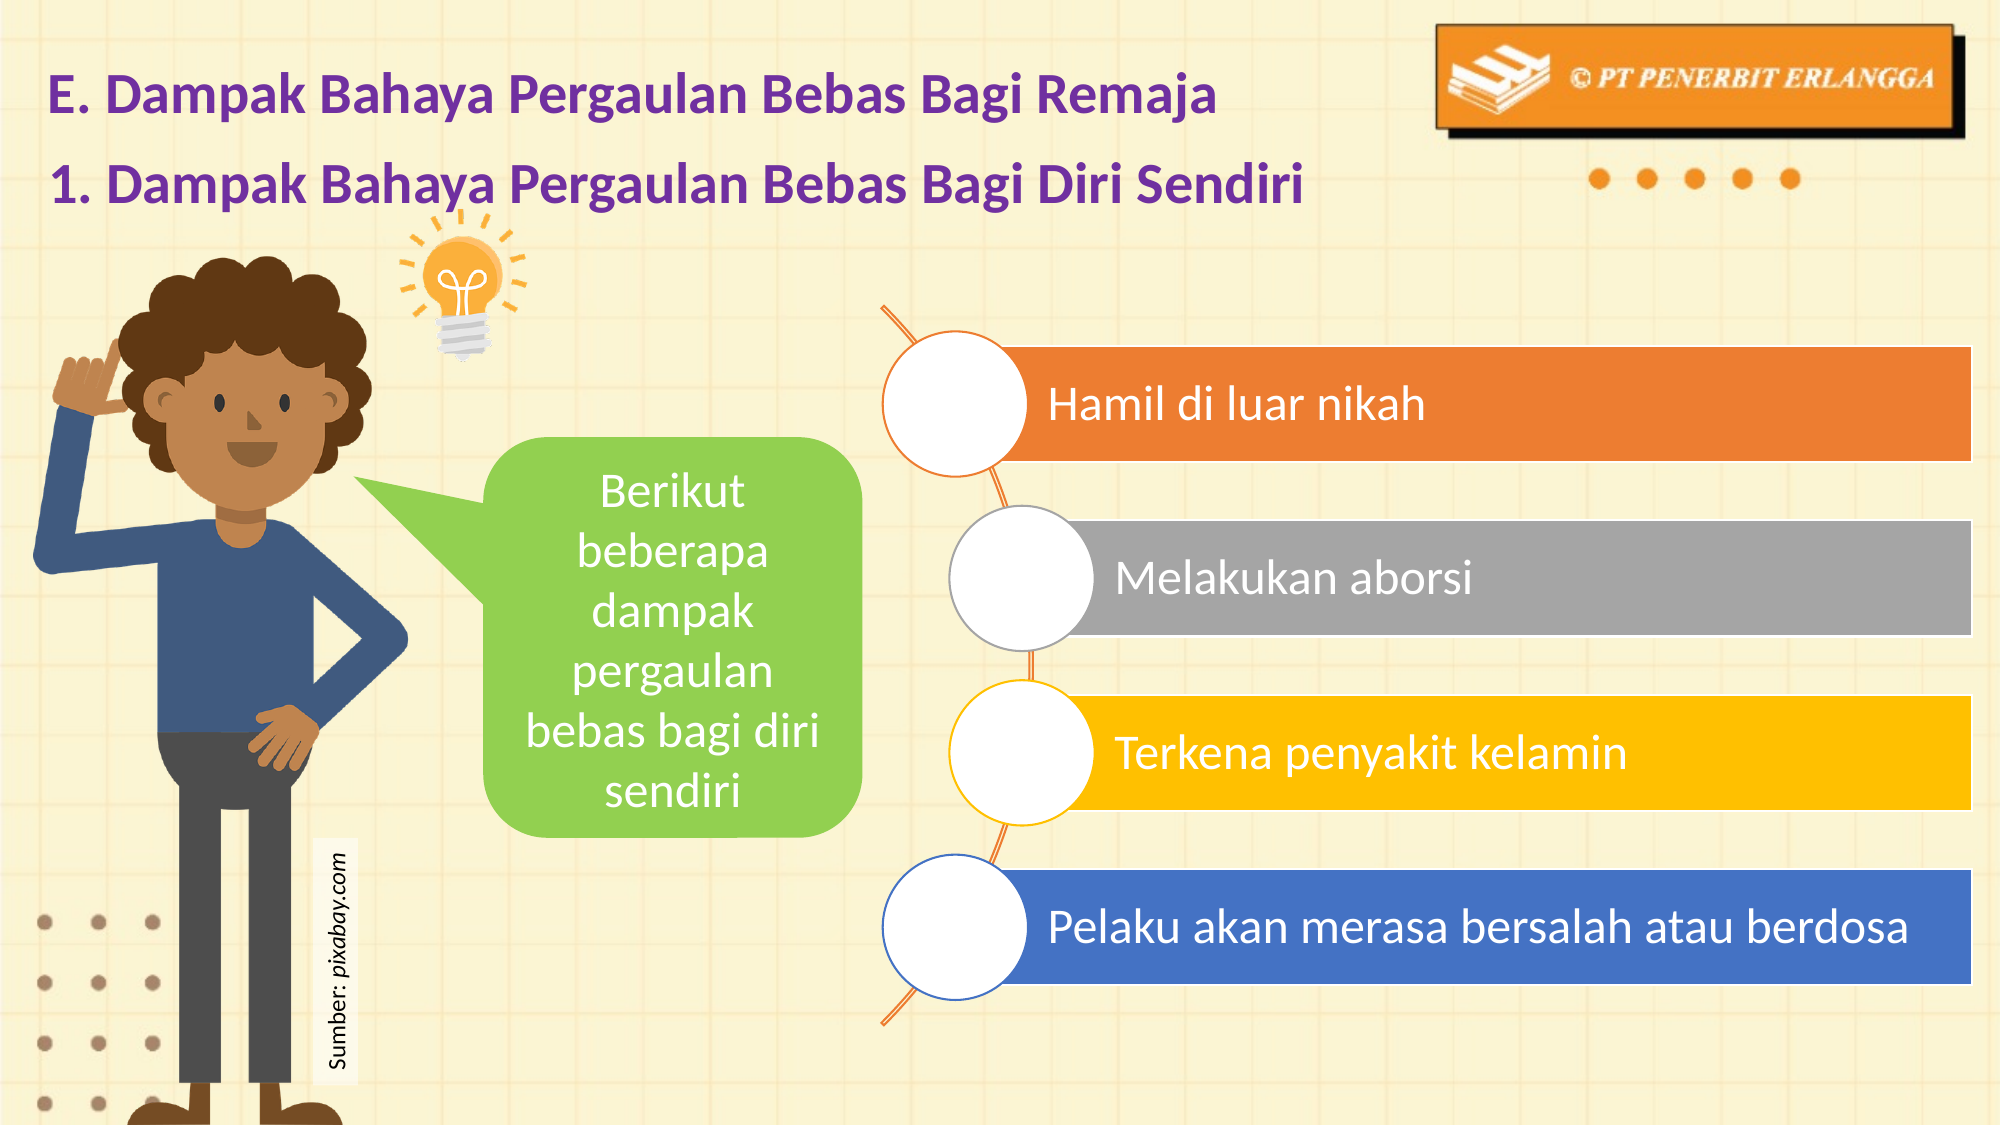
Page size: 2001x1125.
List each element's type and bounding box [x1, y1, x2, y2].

text_box [869, 287, 1983, 1044]
picture [0, 0, 2000, 1125]
